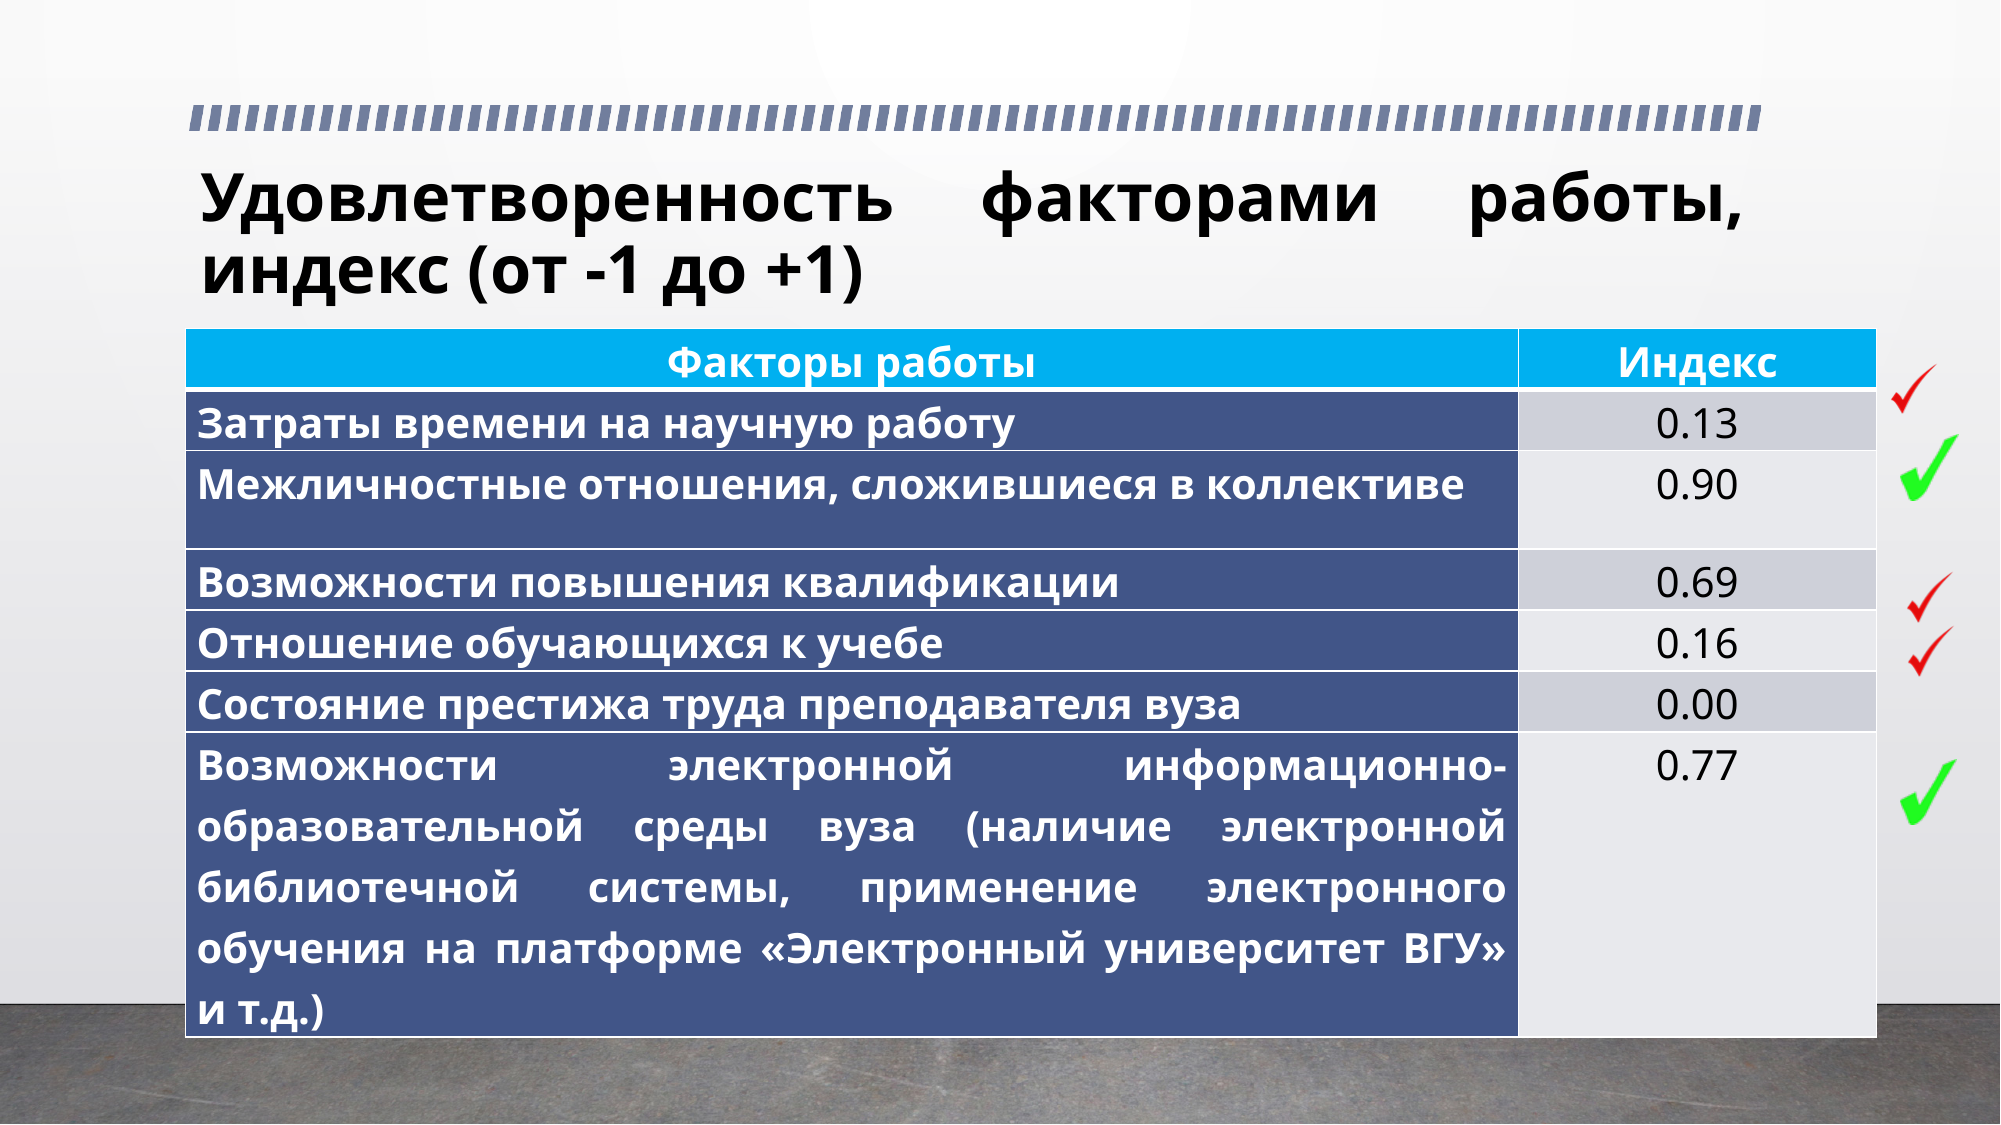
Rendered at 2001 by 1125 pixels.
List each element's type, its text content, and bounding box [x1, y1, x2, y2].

picture [1900, 434, 1959, 502]
table_cell 0.00 [1519, 672, 1876, 731]
picture [1905, 569, 1955, 678]
table_header Индекс [1519, 329, 1876, 387]
table_cell Возможности повышения квалификации [186, 550, 1518, 609]
table_cell 0.13 [1519, 392, 1876, 450]
picture [1890, 360, 1938, 416]
table_cell Затраты времени на научную работу [186, 392, 1518, 450]
table_cell Межличностные отношения, сложившиеся в коллективе [186, 451, 1518, 548]
picture [1900, 759, 1958, 825]
table_cell 0.90 [1519, 451, 1876, 548]
picture [0, 1004, 2000, 1124]
table_cell Состояние престижа труда преподавателя вуза [186, 672, 1518, 731]
table_cell 0.77 [1519, 733, 1876, 1036]
table_cell Возможности электронной информационно-образовательной среды вуза (наличие электронной библиотечной системы, применение электронного обучения на платформе «Электронный университет ВГУ» и т.д.) [186, 733, 1518, 1036]
table_cell 0.16 [1519, 611, 1876, 670]
title Удовлетворенность факторами работы, индекс (от -1 до +1) [185, 156, 1761, 328]
table_cell 0.69 [1519, 550, 1876, 609]
table_header Факторы работы [186, 329, 1518, 387]
table_cell Отношение обучающихся к учебе [186, 611, 1518, 670]
